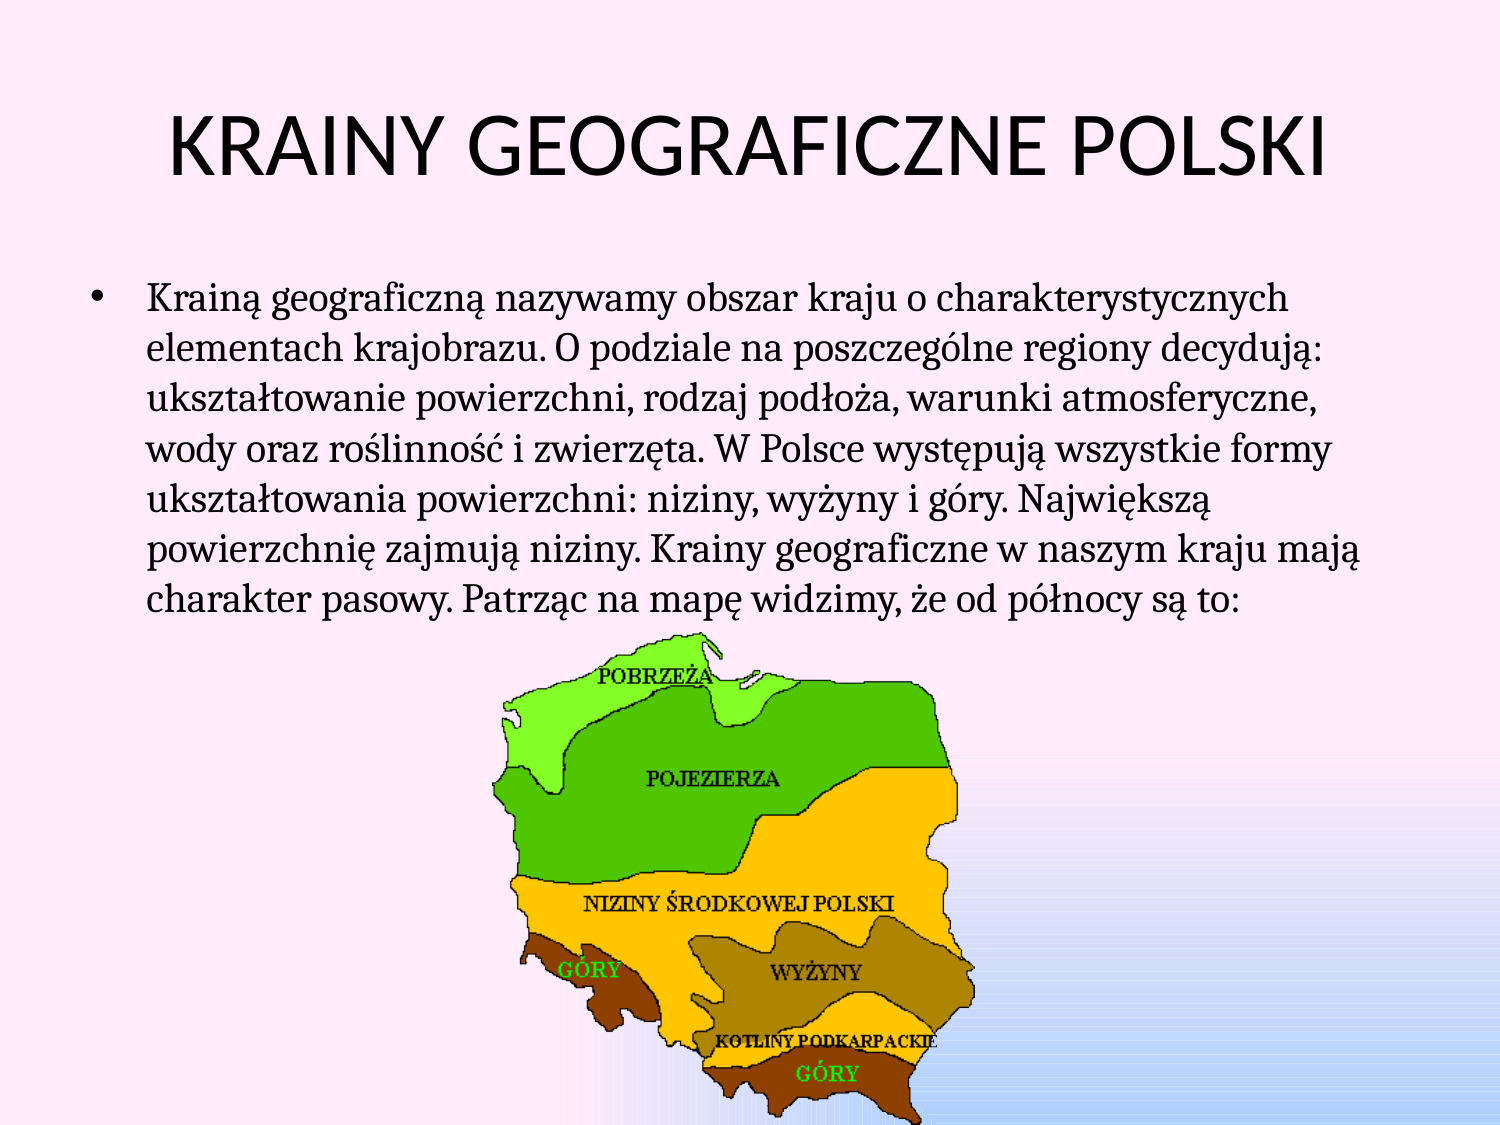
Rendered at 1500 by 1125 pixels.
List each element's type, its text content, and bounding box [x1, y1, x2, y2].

title KRAINY GEOGRAFICZNE POLSKI [75, 45, 1425, 233]
list Krainą geograficzną nazywamy obszar kraju o charakterystycznych elementach krajobrazu. O podziale na poszczególne regiony decydują: ukształtowanie powierzchni, rodzaj podłoża, warunki atmosferyczne, wody oraz roślinność i zwierzęta. W Polsce występują wszystkie formy ukształtowania powierzchni: niziny, wyżyny i góry. Największą powierzchnię zajmują niziny. Krainy geograficzne w naszym kraju mają charakter pasowy. Patrząc na mapę widzimy, że od północy są to: [75, 262, 1425, 1005]
picture [491, 632, 975, 1125]
